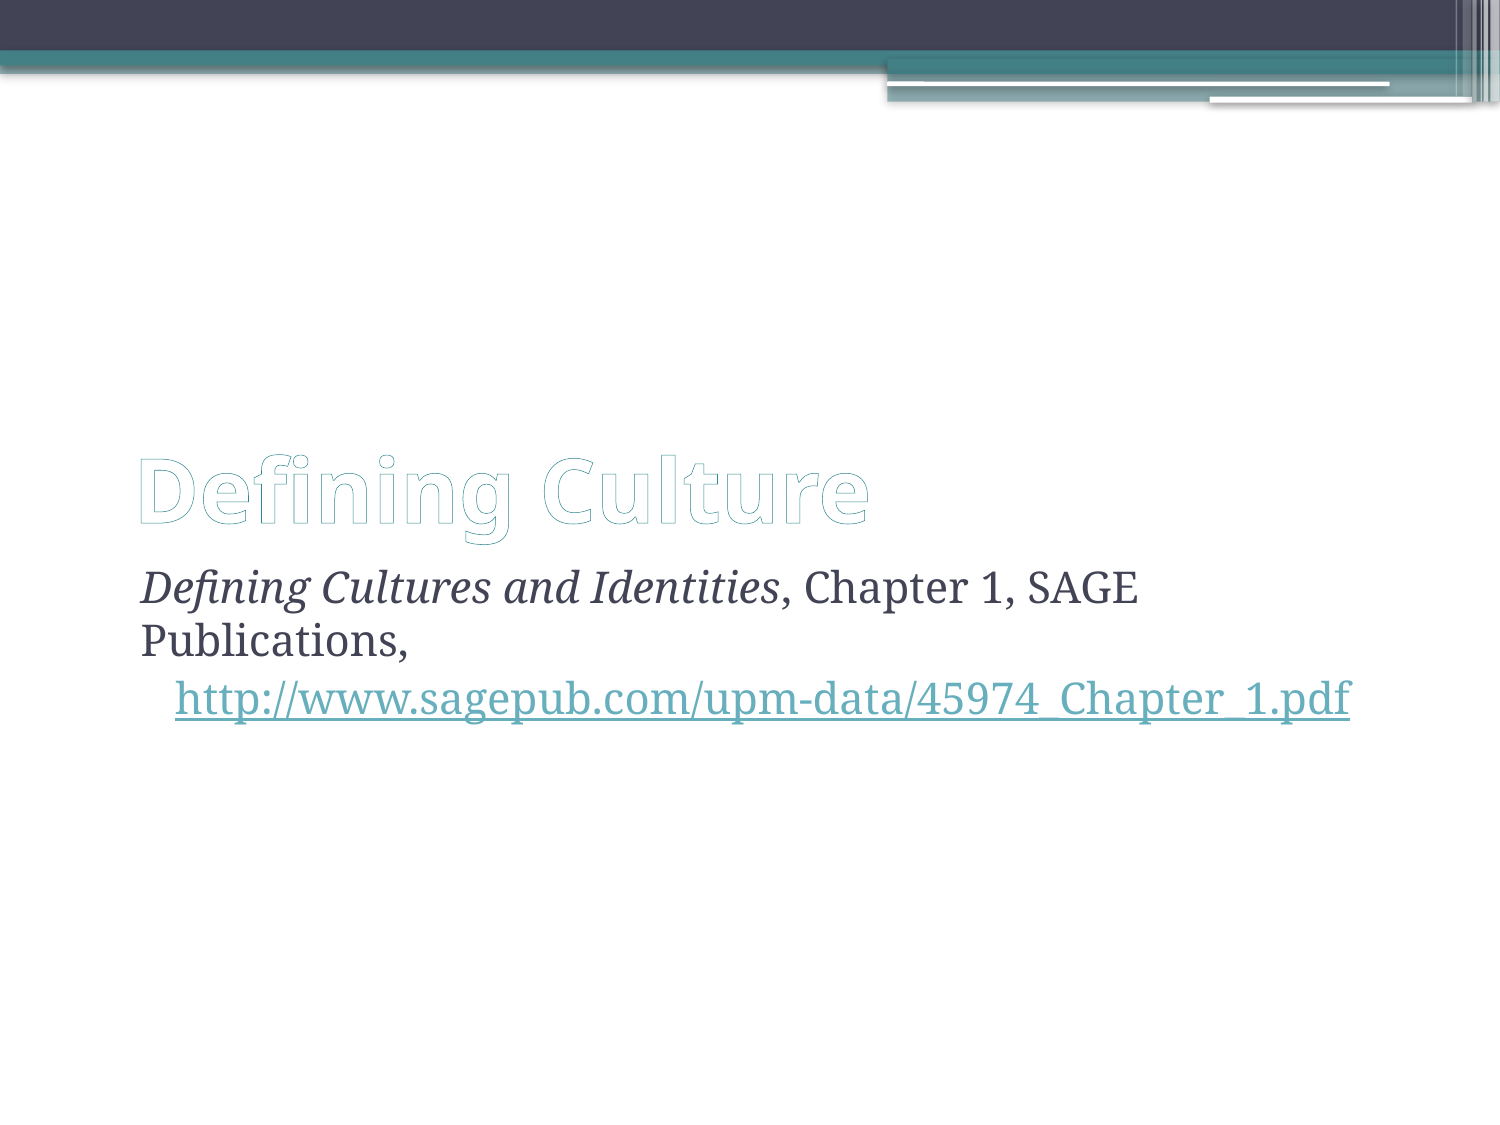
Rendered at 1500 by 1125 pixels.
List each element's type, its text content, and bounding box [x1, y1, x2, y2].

title Defining Culture [118, 324, 1394, 549]
list Defining Cultures and Identities, Chapter 1, SAGE Publications, http://www.sagepub.com/upm-data/45974_Chapter_1.pdf [118, 552, 1394, 800]
